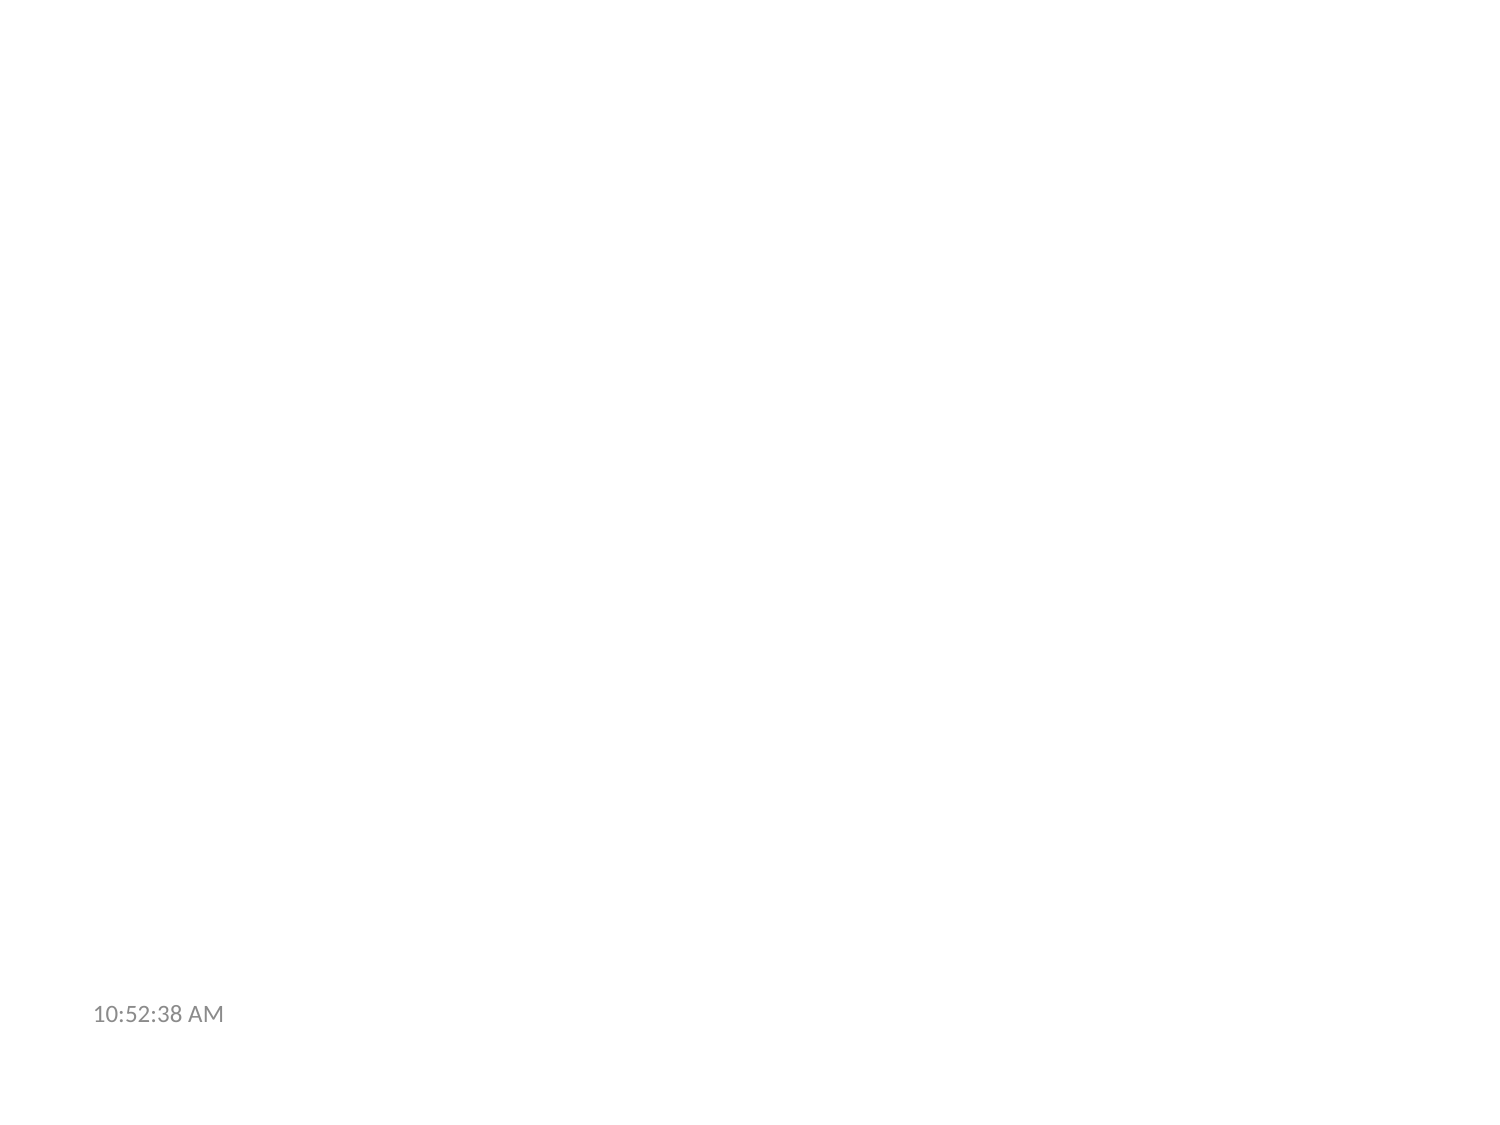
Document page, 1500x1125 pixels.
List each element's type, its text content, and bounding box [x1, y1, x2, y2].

text_box 3:35:09 PM [77, 982, 428, 1043]
